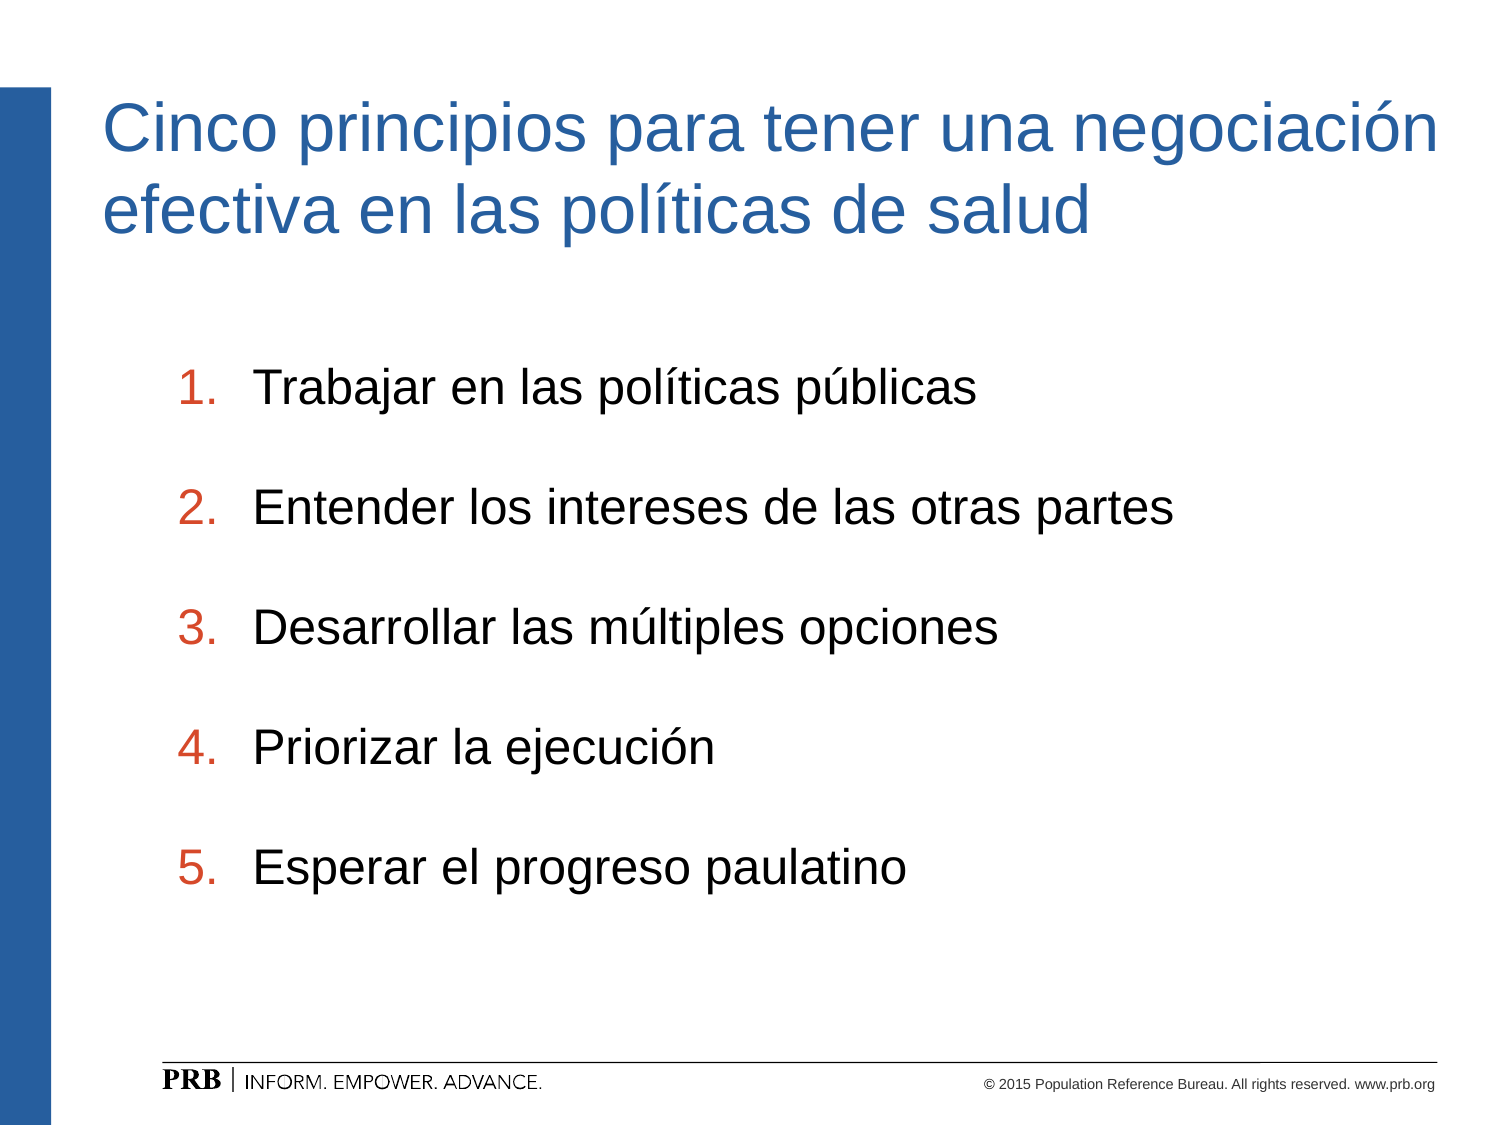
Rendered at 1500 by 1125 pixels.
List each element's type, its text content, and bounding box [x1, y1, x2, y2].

title Cinco principios para tener una negociación efectiva en las políticas de salud [87, 74, 1476, 238]
text_box Trabajar en las políticas públicas Entender los intereses de las otras partes Desarrollar las múltiples opciones Priorizar la ejecución Esperar el progreso paulatino [162, 287, 1338, 903]
